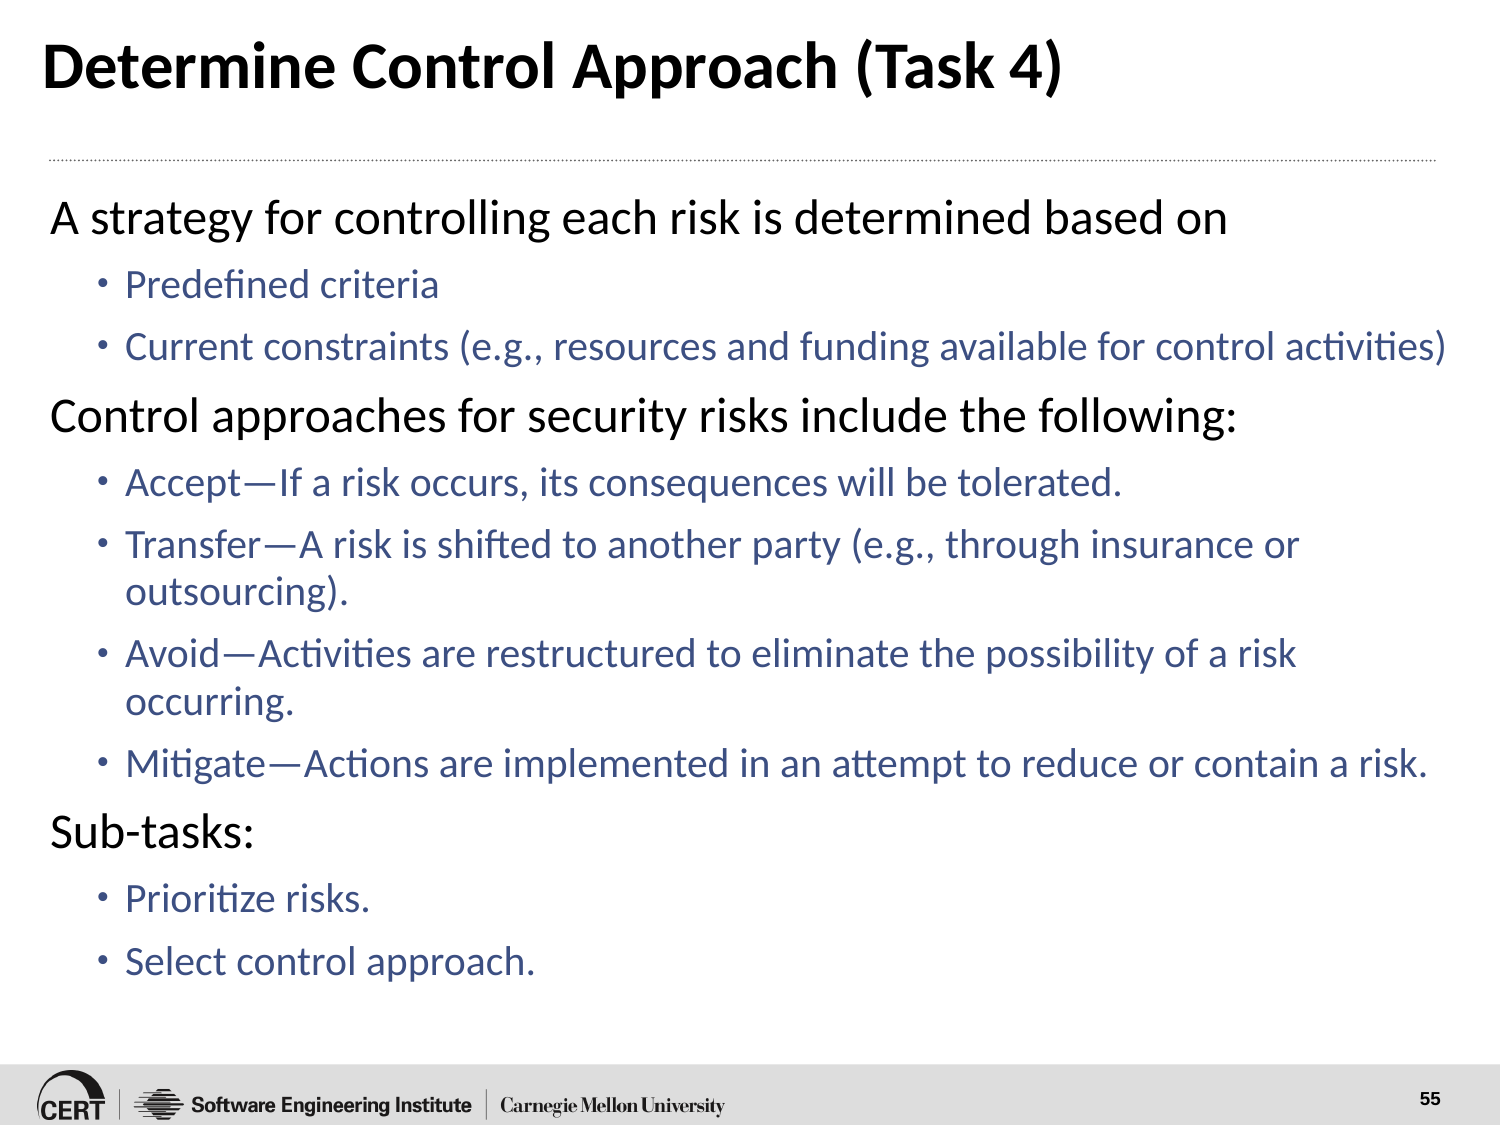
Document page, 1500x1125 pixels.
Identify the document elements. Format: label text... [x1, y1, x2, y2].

title Determine Control Approach (Task 4) [42, 37, 1434, 155]
picture [37, 1069, 725, 1122]
list A strategy for controlling each risk is determined based on Predefined criteria Current constraints (e.g., resources and funding available for control activities) Control approaches for security risks include the following: Accept—If a risk occurs, its consequences will be tolerated. Transfer—A risk is shifted to another party (e.g., through insurance or outsourcing). Avoid—Activities are restructured to eliminate the possibility of a risk occurring. Mitigate—Actions are implemented in an attempt to reduce or contain a risk. Sub-tasks: Prioritize risks. Select control approach. [49, 187, 1451, 1001]
